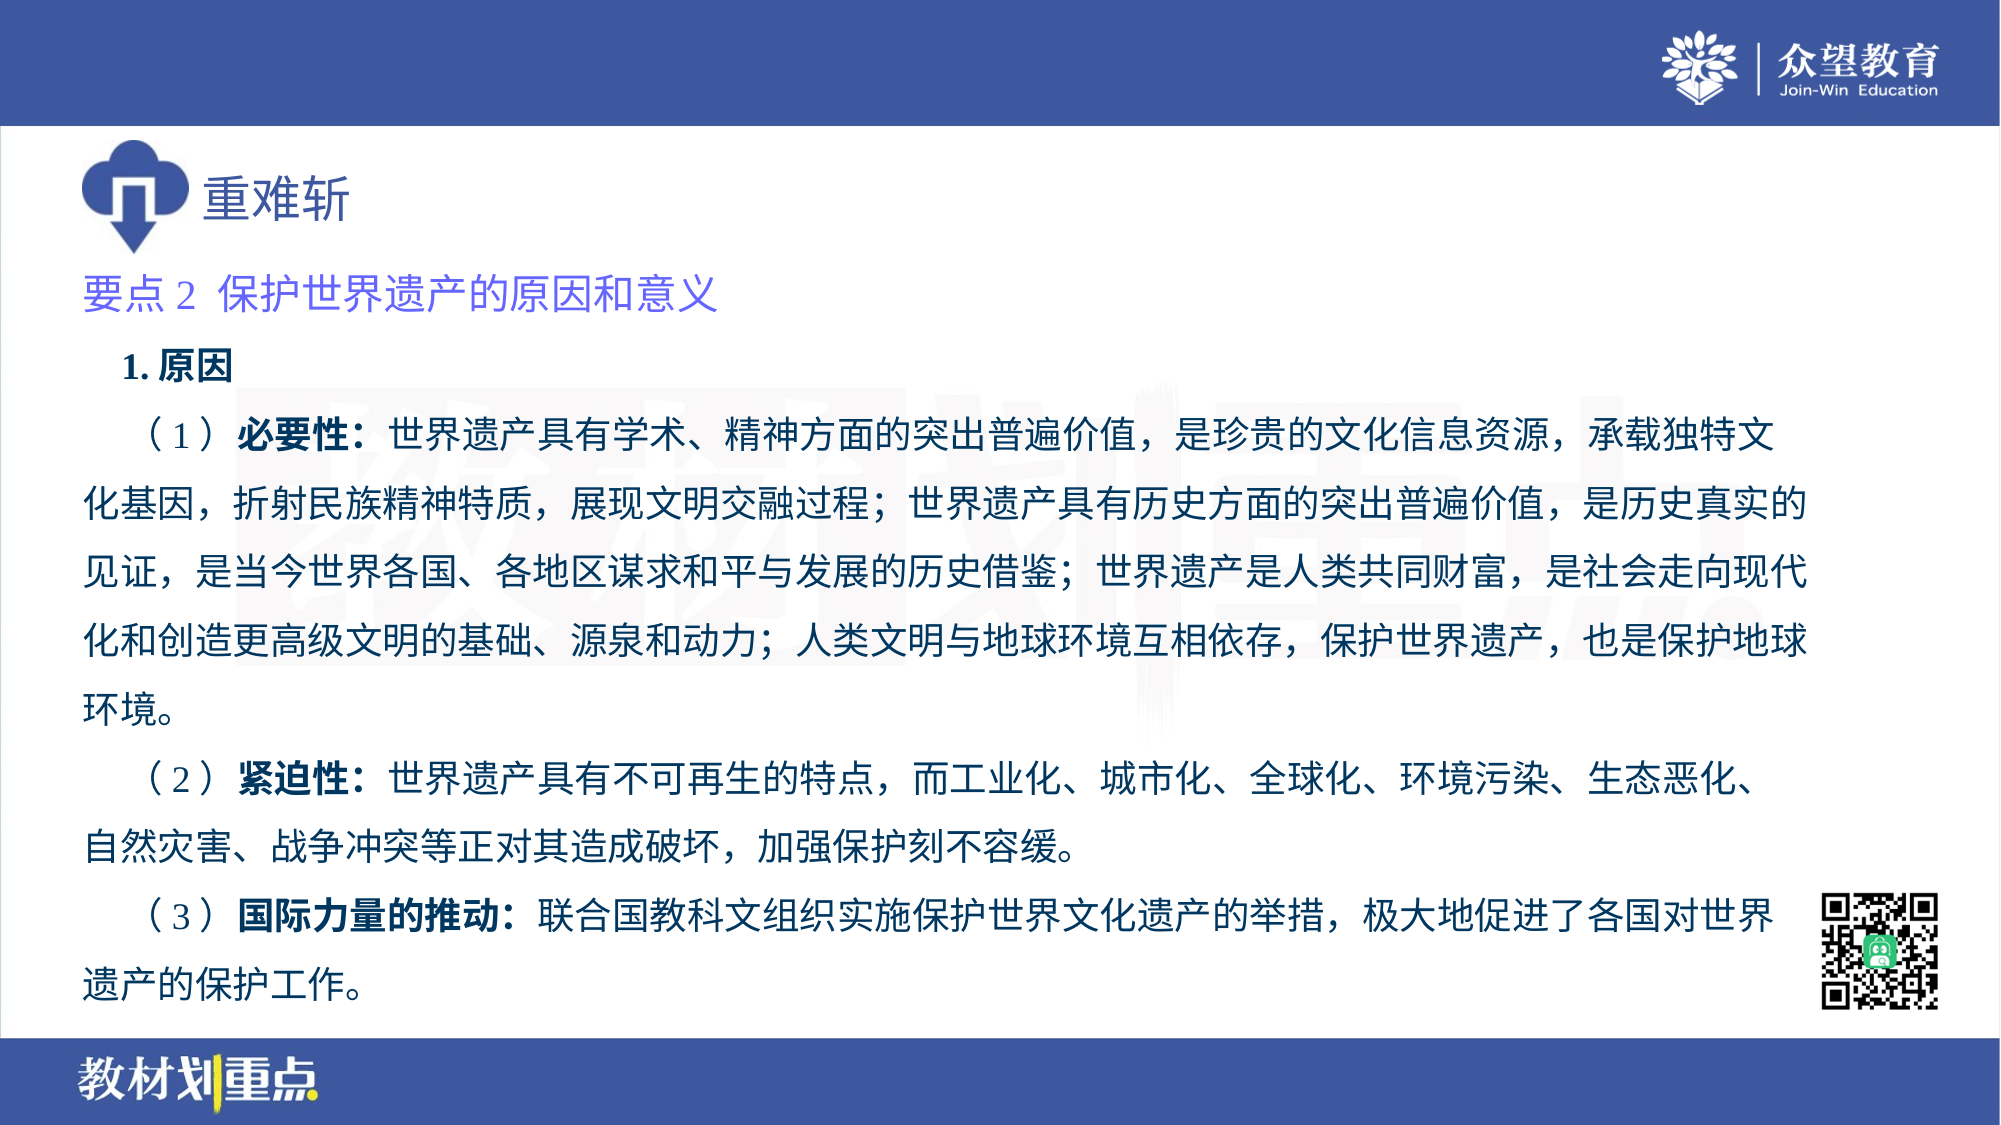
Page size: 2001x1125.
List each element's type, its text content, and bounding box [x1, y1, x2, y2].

text_box 要点2 保护世界遗产的原因和意义 [82, 247, 1817, 318]
picture [0, 0, 2000, 1125]
text_box 1.原因 （1）必要性：世界遗产具有学术、精神方面的突出普遍价值，是珍贵的文化信息资源，承载独特文 化基因，折射民族精神特质，展现文明交融过程；世界遗产具有历史方面的突出普遍价值，是历史真实的 见证，是当今世界各国、各地区谋求和平与发展的历史借鉴；世界遗产是人类共同财富，是社会走向现代 化和创造更高级文明的基础、源泉和动力；人类文明与地球环境互相依存，保护世界遗产，也是保护地球 环境。 （2）紧迫性：世界遗产具有不可再生的特点，而工业化、城市化、全球化、环境污染、生态恶化、 自然灾害、战争冲突等正对其造成破坏，加强保护刻不容缓。 （3）国际力量的推动：联合国教科文组织实施保护世界文化遗产的举措，极大地促进了各国对世界 遗产的保护工作。 [82, 318, 1817, 996]
